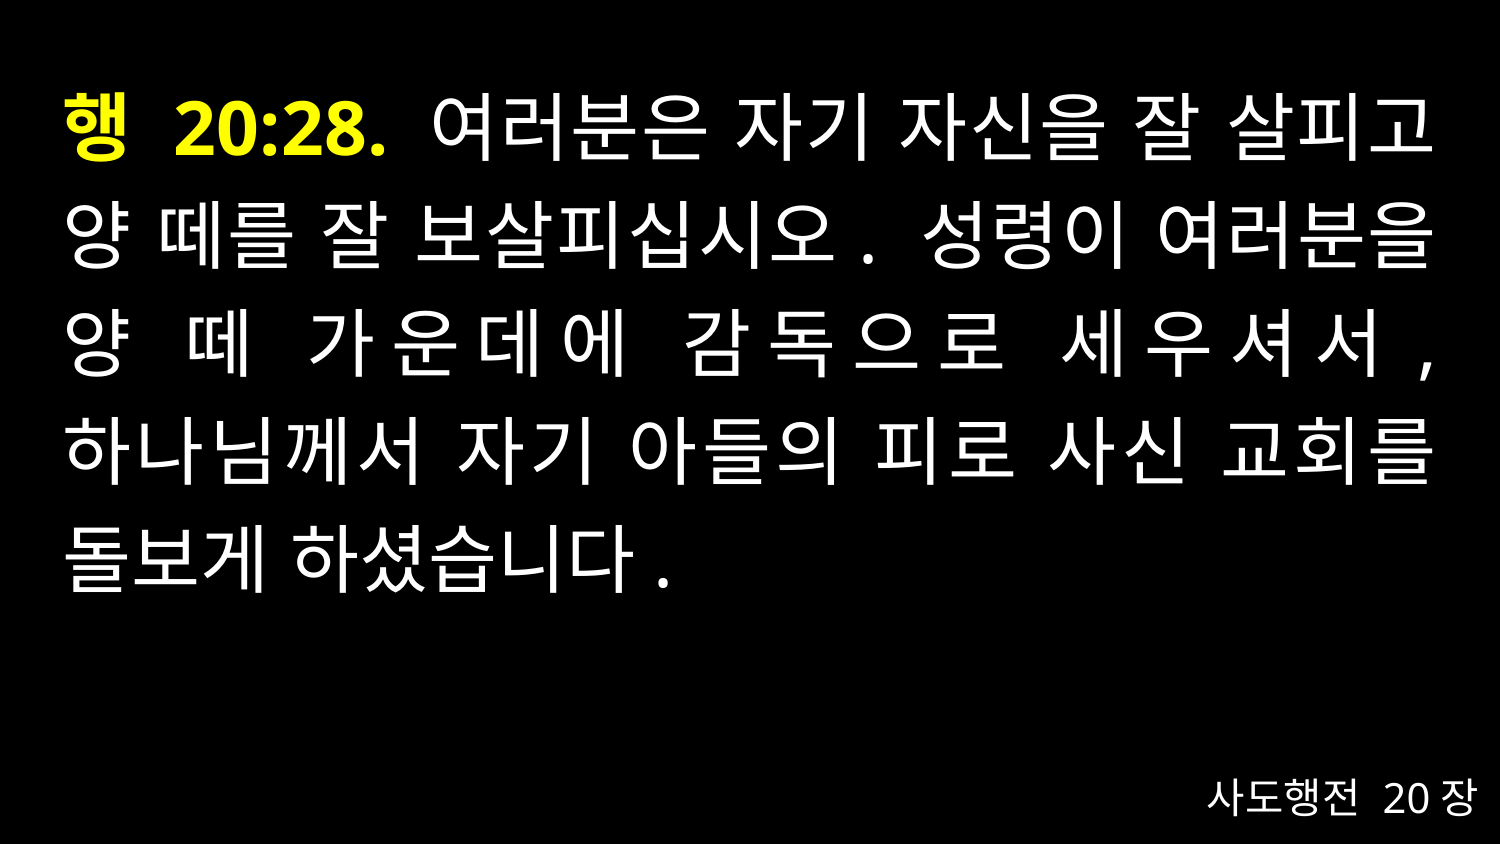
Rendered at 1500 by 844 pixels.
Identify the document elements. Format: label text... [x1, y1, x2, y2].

subtitle 사도행전 20장 [916, 770, 1500, 844]
title 행 20:28. 여러분은 자기 자신을 잘 살피고 양 떼를 잘 보살피십시오. 성령이 여러분을 양 떼 가운데에 감독으로 세우셔서, 하나님께서 자기 아들의 피로 사신 교회를 돌보게 하셨습니다. [0, 0, 1500, 844]
